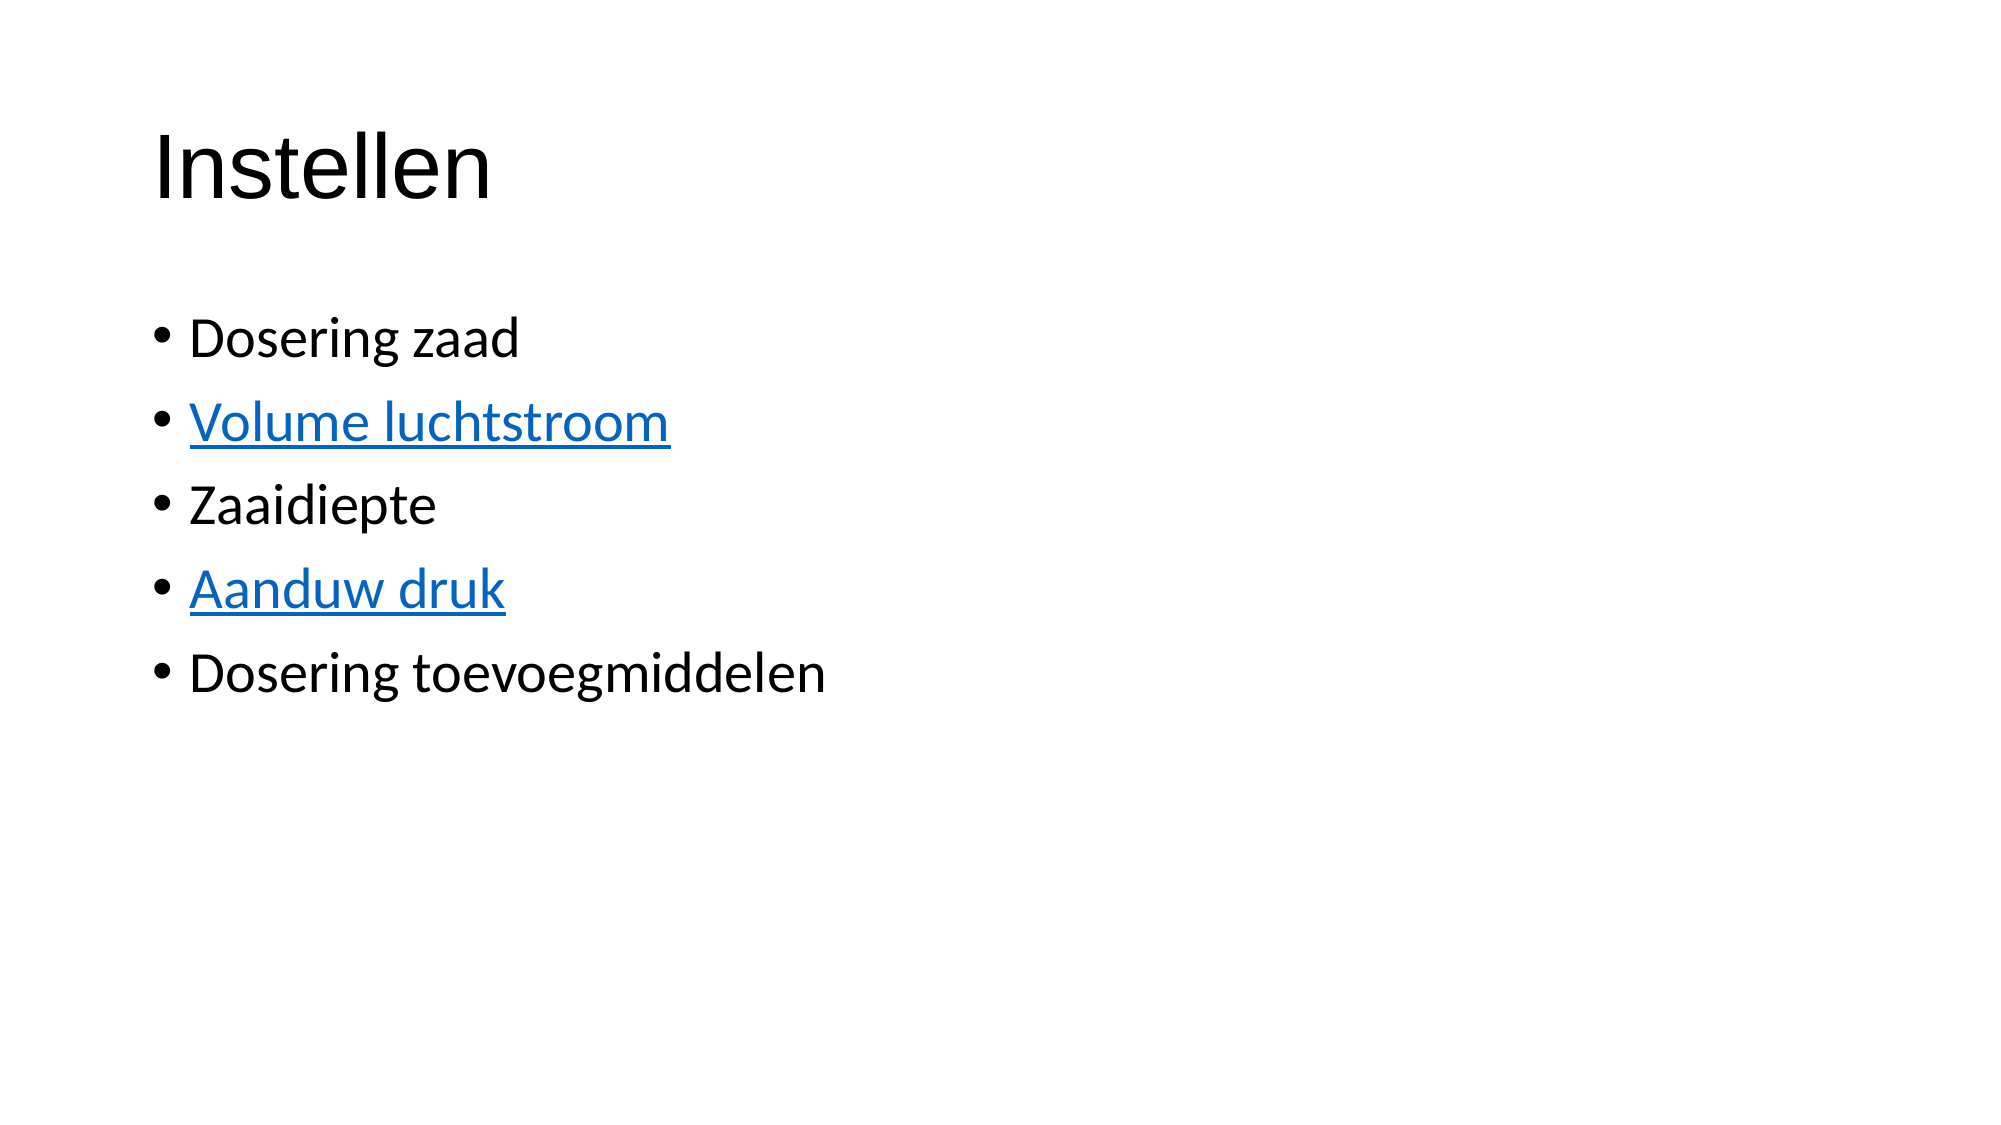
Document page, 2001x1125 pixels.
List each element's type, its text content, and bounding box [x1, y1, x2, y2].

list Dosering zaad Volume luchtstroom Zaaidiepte Aanduw druk Dosering toevoegmiddelen [137, 299, 1863, 1014]
title Instellen [137, 59, 1863, 278]
